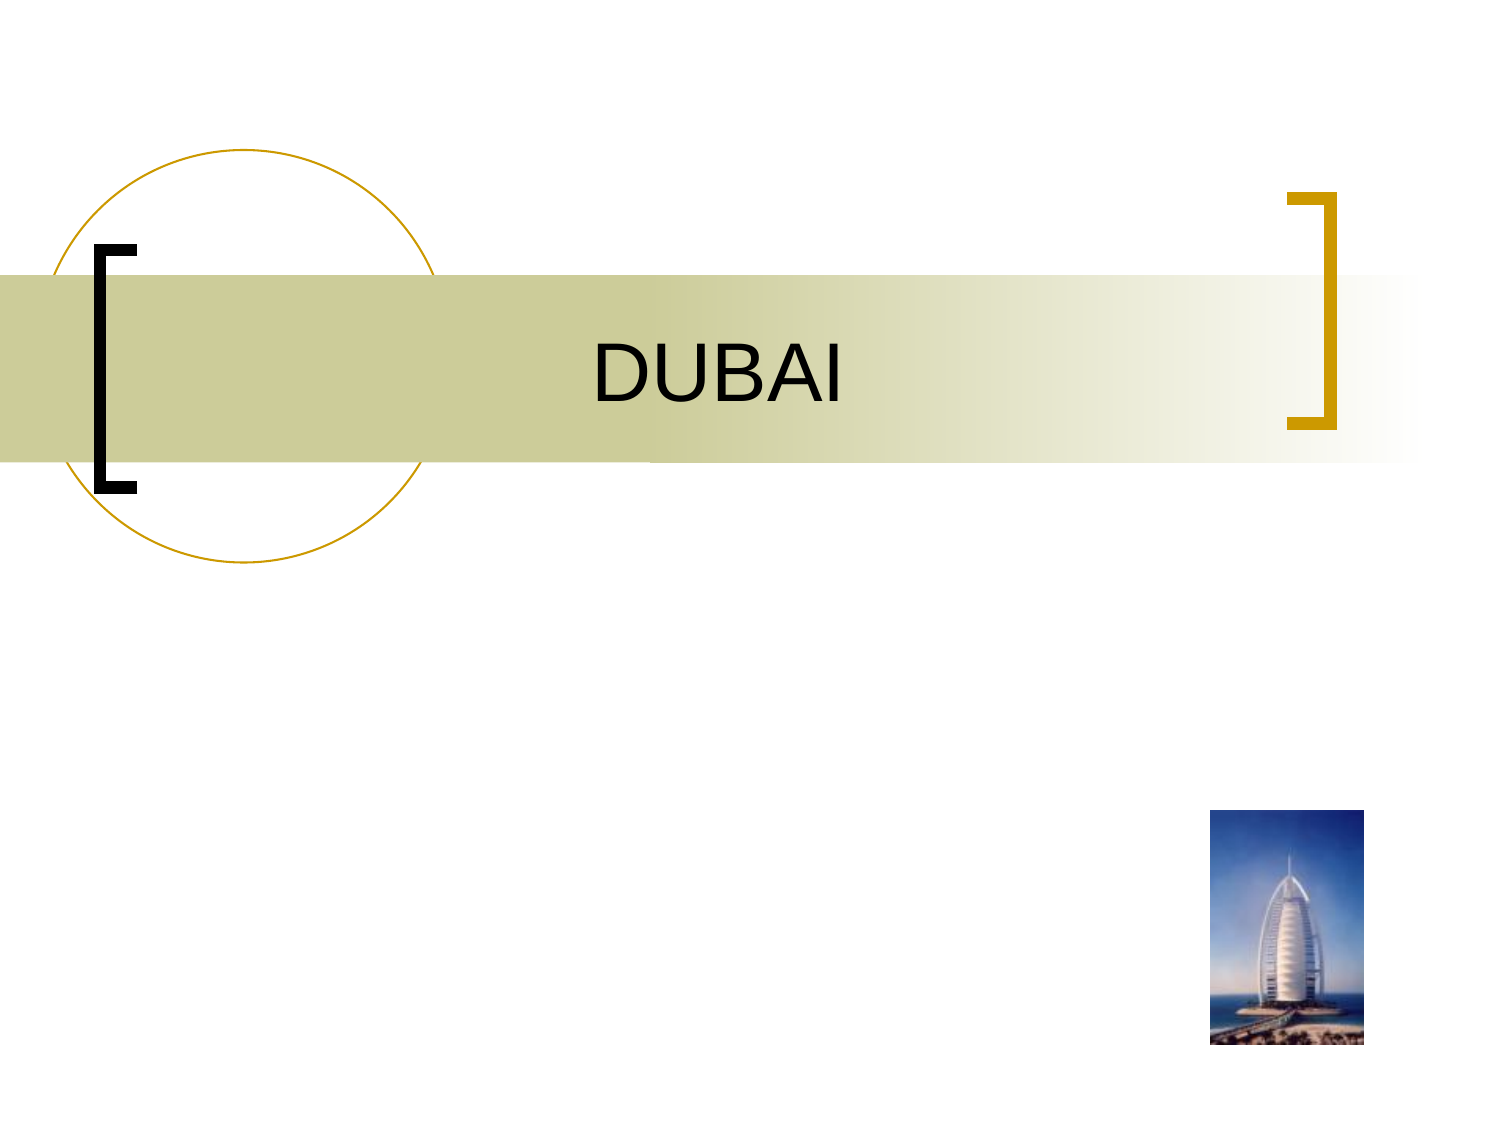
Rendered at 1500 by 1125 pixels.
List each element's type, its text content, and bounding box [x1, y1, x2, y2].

picture [1210, 810, 1365, 1046]
title DUBAI [137, 236, 1301, 500]
